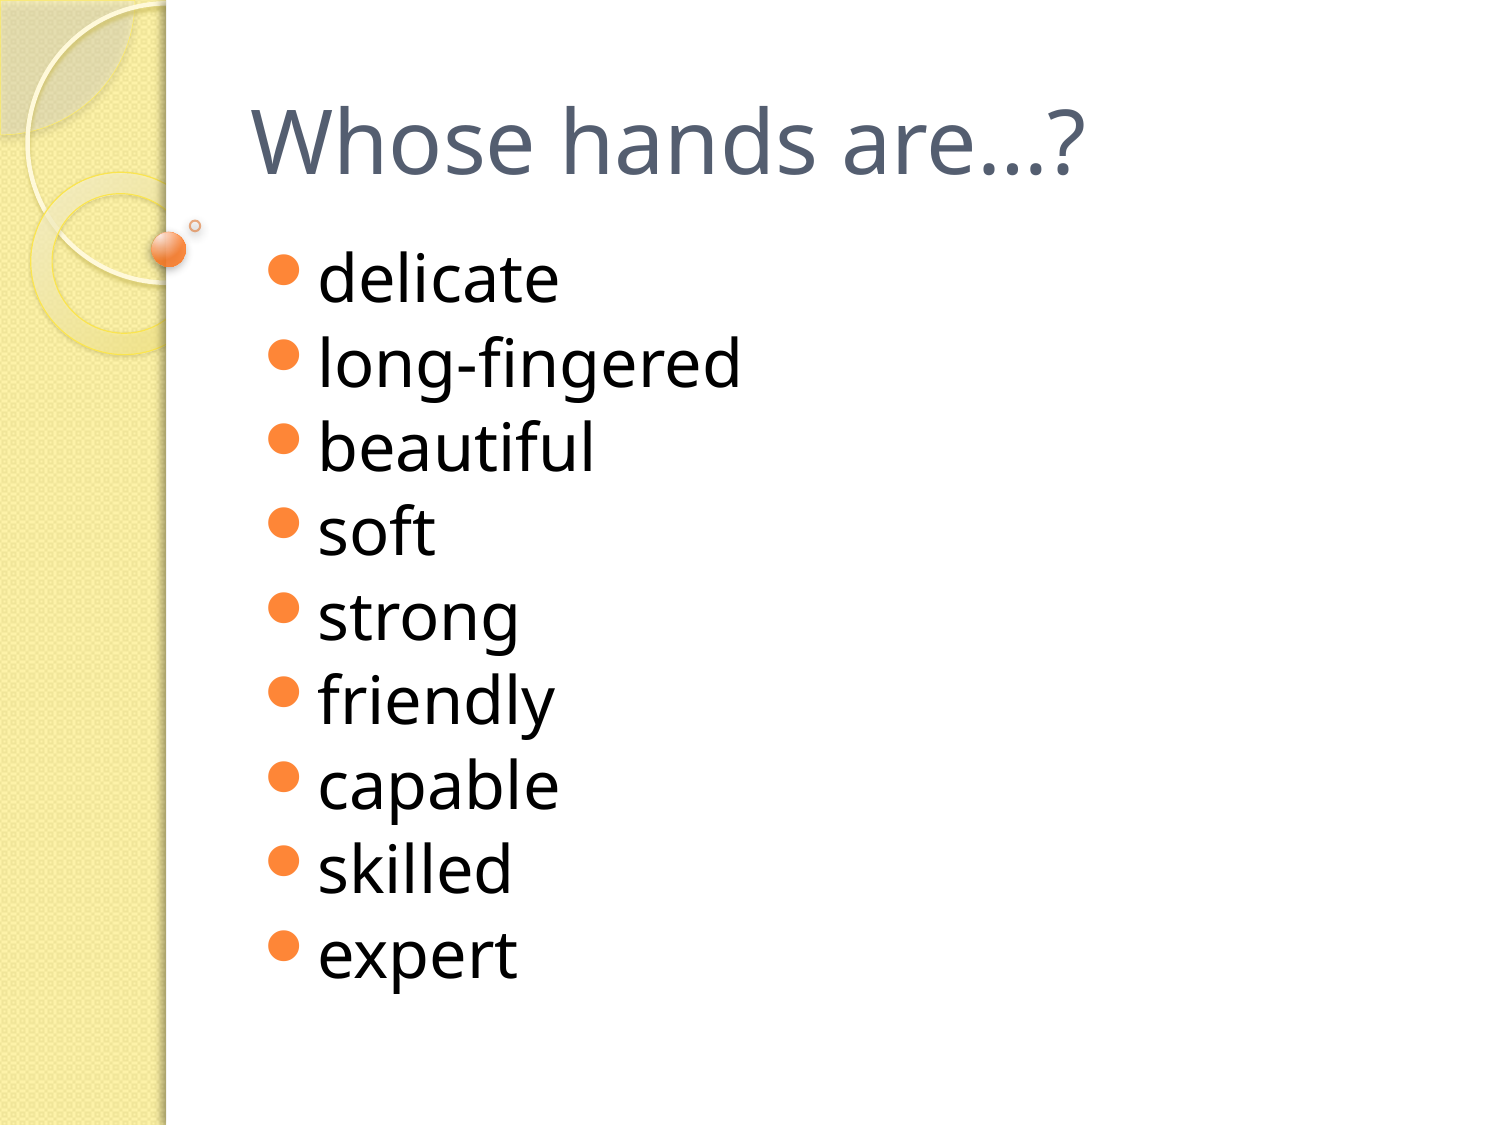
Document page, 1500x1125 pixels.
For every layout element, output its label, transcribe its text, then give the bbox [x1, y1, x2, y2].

title Whose hands are…? [235, 45, 1466, 233]
list delicate long-fingered beautiful soft strong friendly capable skilled expert [235, 237, 1466, 1026]
